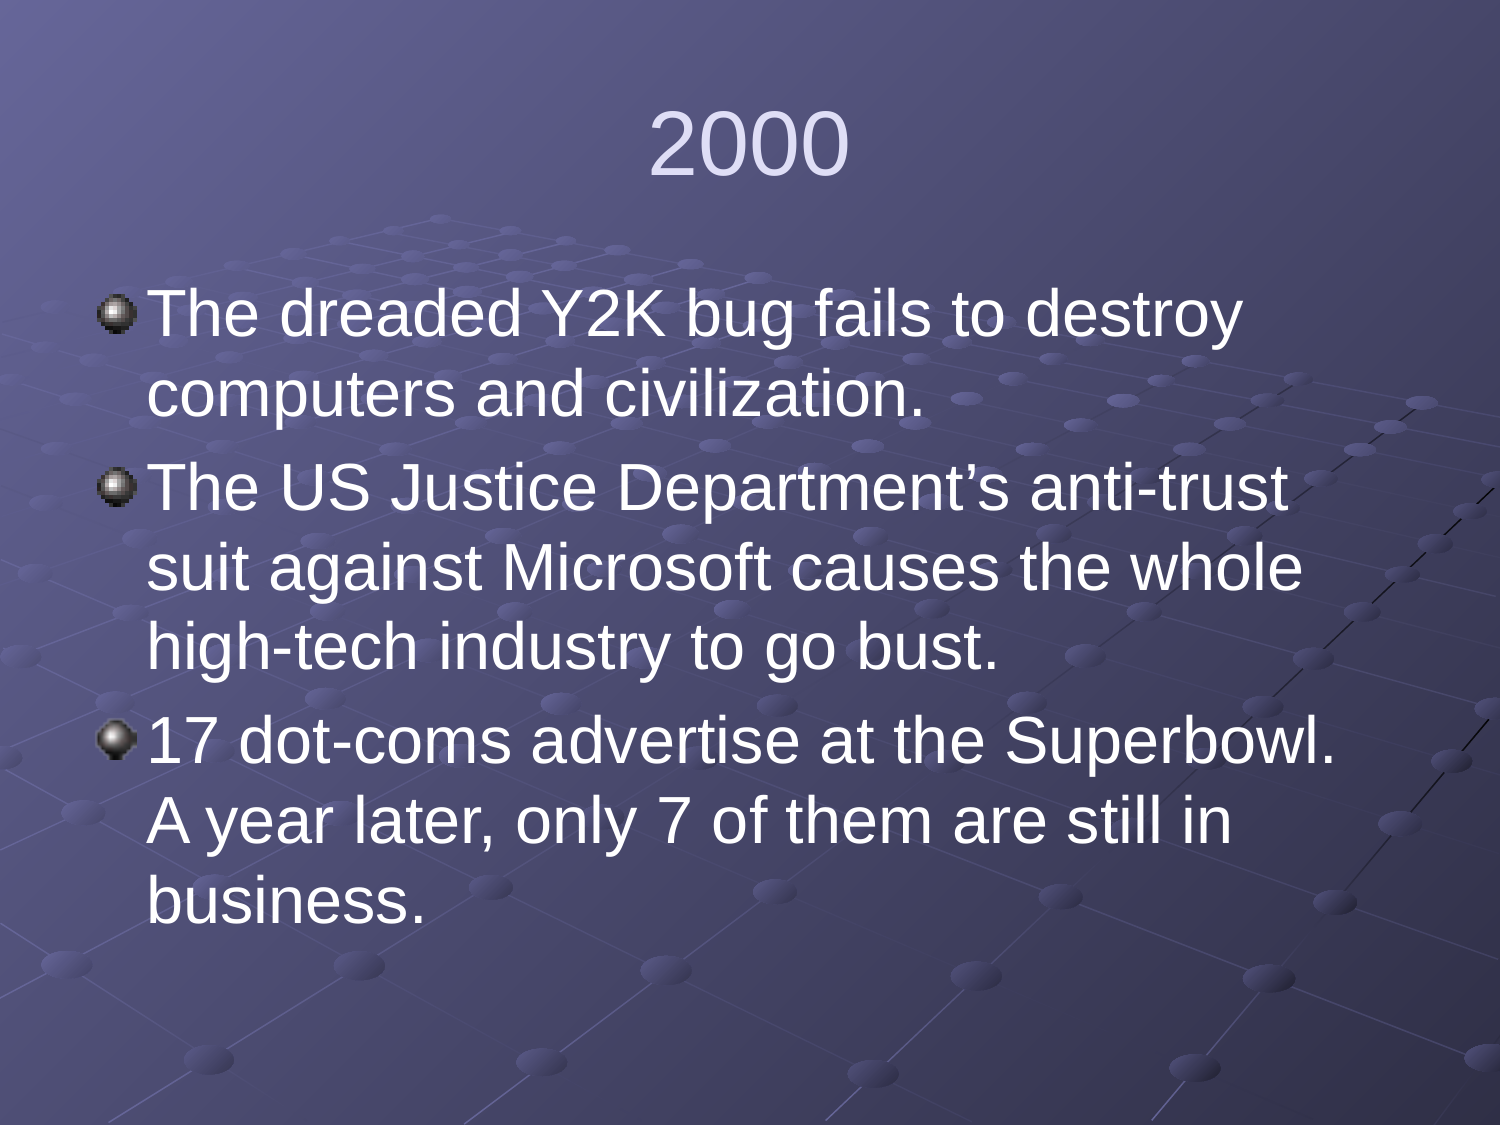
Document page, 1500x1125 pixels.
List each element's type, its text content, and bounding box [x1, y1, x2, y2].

list The dreaded Y2K bug fails to destroy computers and civilization. The US Justice Department’s anti-trust suit against Microsoft causes the whole high-tech industry to go bust. 17 dot-coms advertise at the Superbowl. A year later, only 7 of them are still in business. [75, 262, 1425, 1007]
picture [90, 459, 137, 507]
title 2000 [75, 45, 1425, 233]
picture [90, 286, 137, 334]
picture [90, 713, 137, 760]
